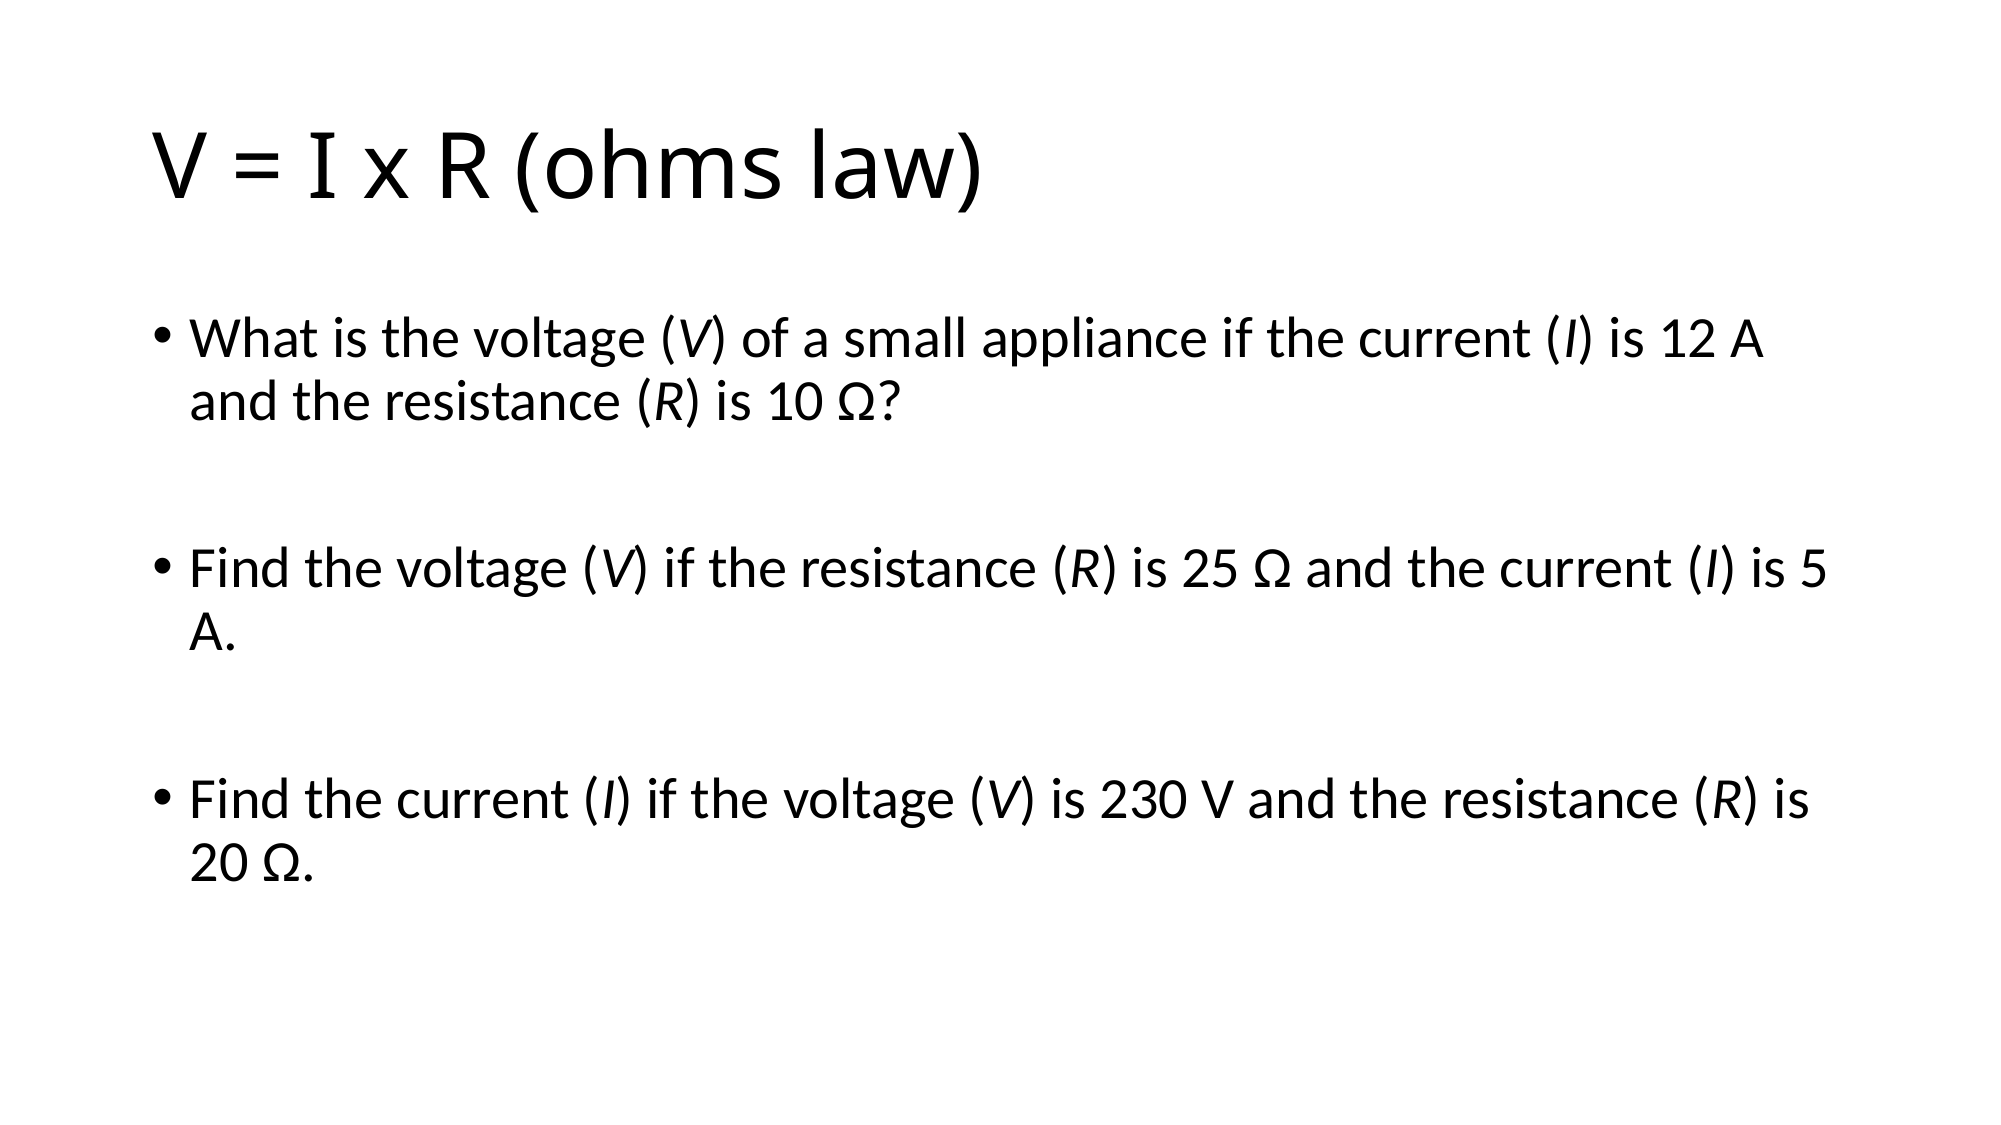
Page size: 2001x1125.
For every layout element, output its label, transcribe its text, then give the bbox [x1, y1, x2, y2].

list What is the voltage (V) of a small appliance if the current (I) is 12 A and the resistance (R) is 10 Ω? Find the voltage (V) if the resistance (R) is 25 Ω and the current (I) is 5 A. Find the current (I) if the voltage (V) is 230 V and the resistance (R) is 20 Ω. [137, 299, 1863, 1014]
title V = I x R (ohms law) [137, 59, 1863, 278]
